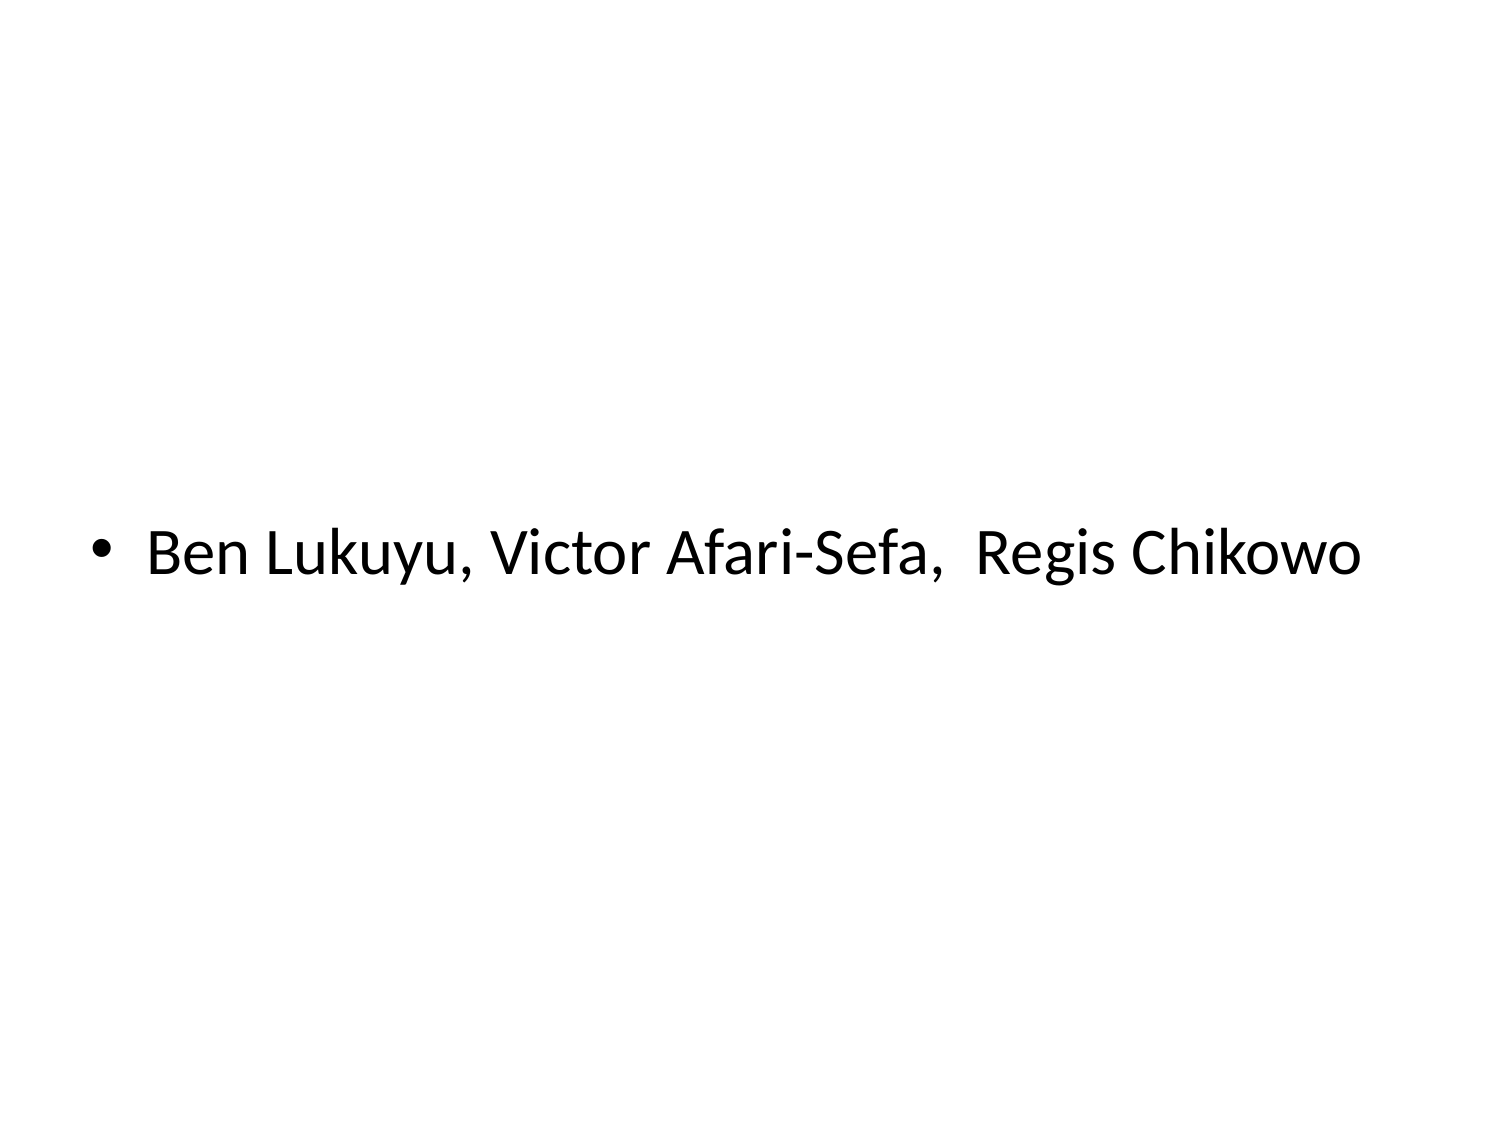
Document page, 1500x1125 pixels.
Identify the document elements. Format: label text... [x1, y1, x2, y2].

list Ben Lukuyu, Victor Afari-Sefa, Regis Chikowo [75, 500, 1425, 650]
